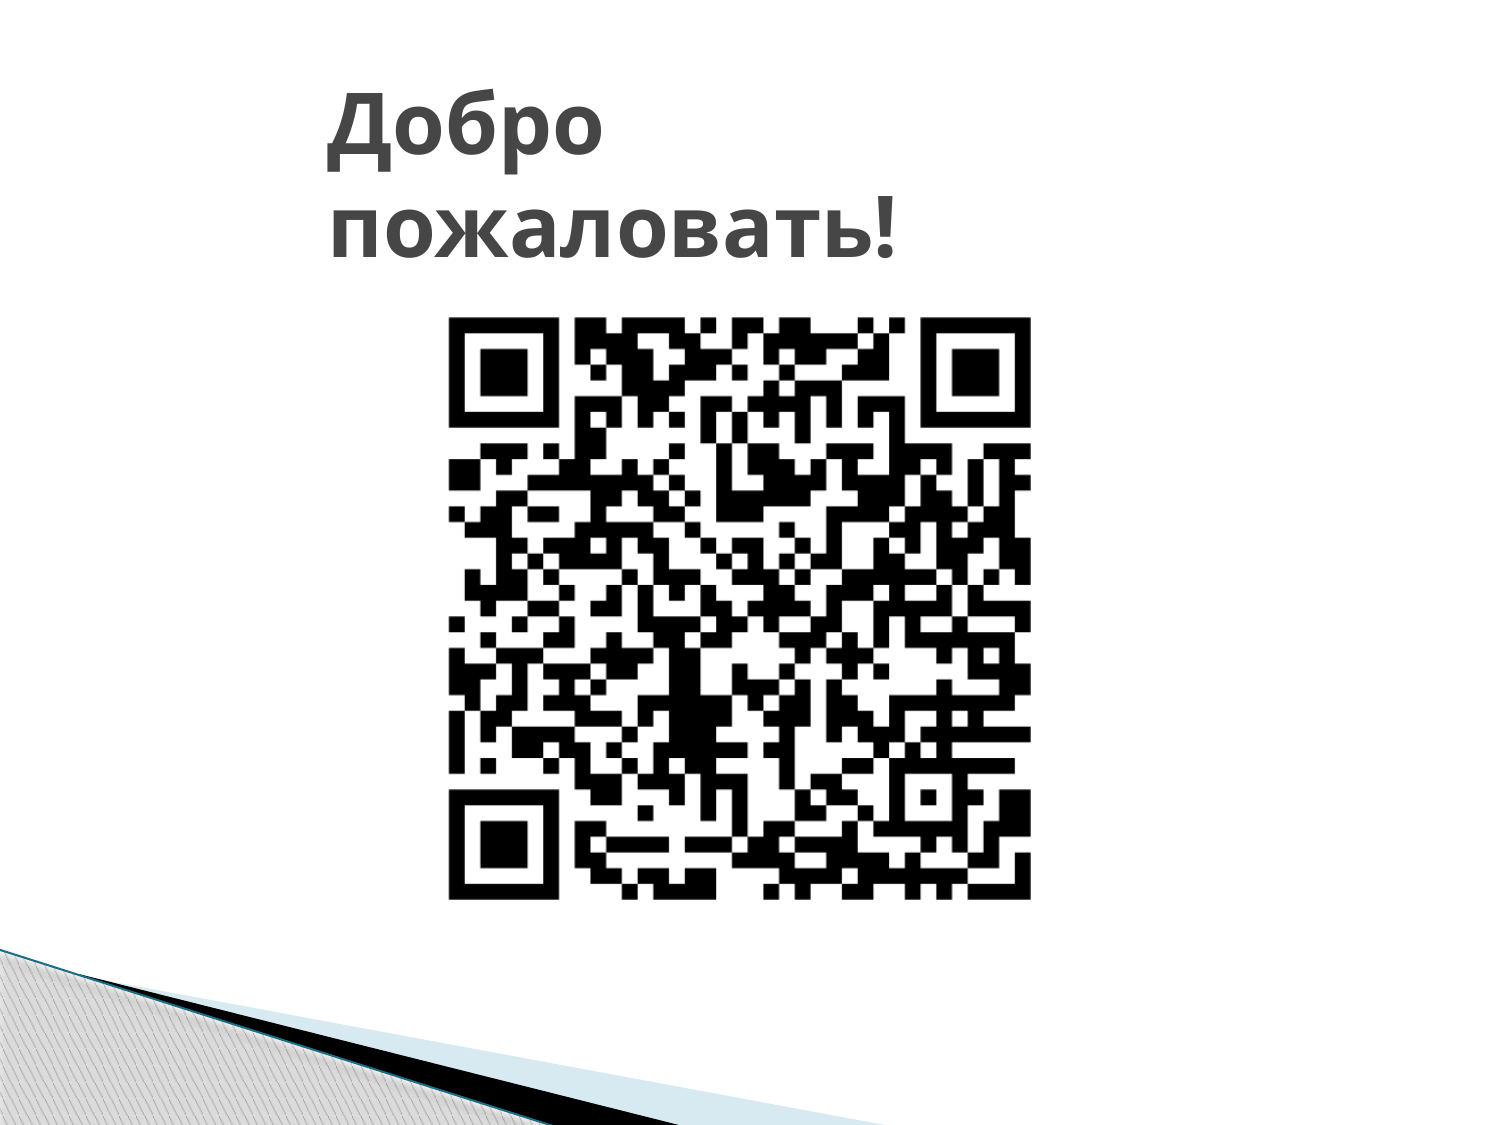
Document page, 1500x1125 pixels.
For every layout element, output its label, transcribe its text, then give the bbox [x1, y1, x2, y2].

title Добро пожаловать! [312, 78, 1177, 266]
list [366, 242, 1134, 986]
